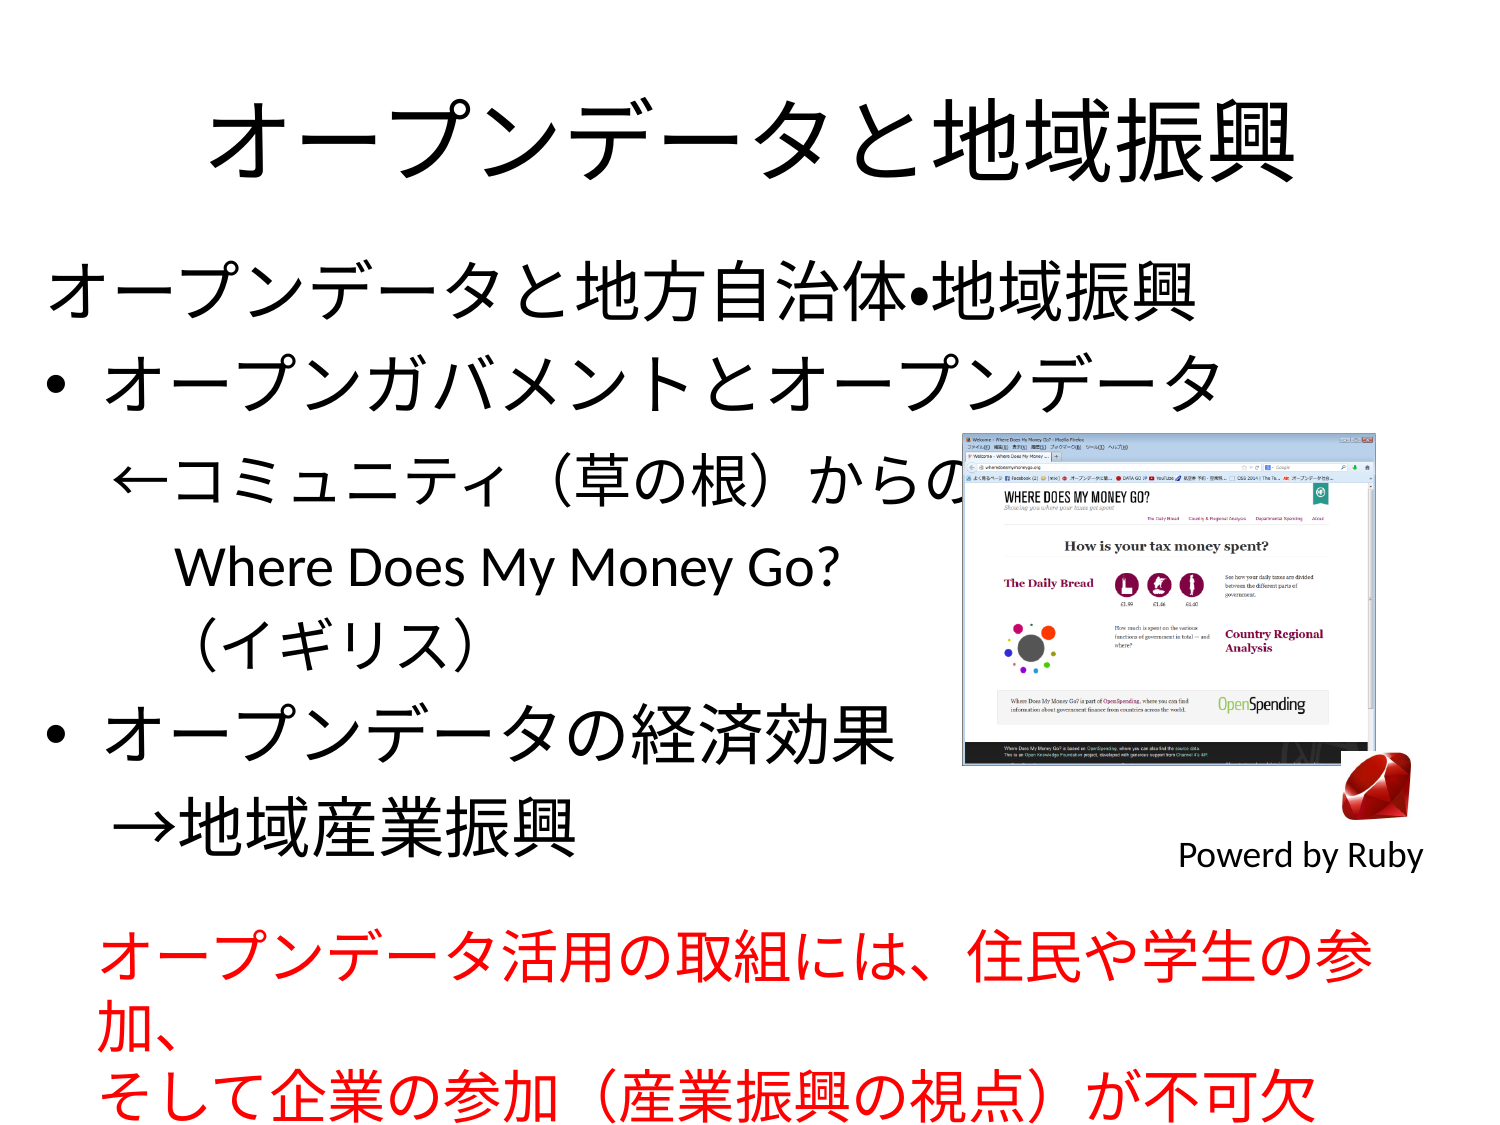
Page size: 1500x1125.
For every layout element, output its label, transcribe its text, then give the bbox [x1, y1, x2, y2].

picture [962, 433, 1411, 821]
text_box Powerd by Ruby [1163, 822, 1495, 883]
text_box オープンデータ活用の取組には、住民や学生の参加、 そして企業の参加（産業振興の視点）が不可欠 [81, 913, 1417, 1125]
title オープンデータと地域振興 [75, 45, 1425, 233]
list オープンデータと地方自治体・地域振興 オープンガバメントとオープンデータ ←コミュニティ（草の根）からの取組 Where Does My Money Go? （イギリス） オープンデータの経済効果 →地域産業振興 [29, 242, 1380, 985]
